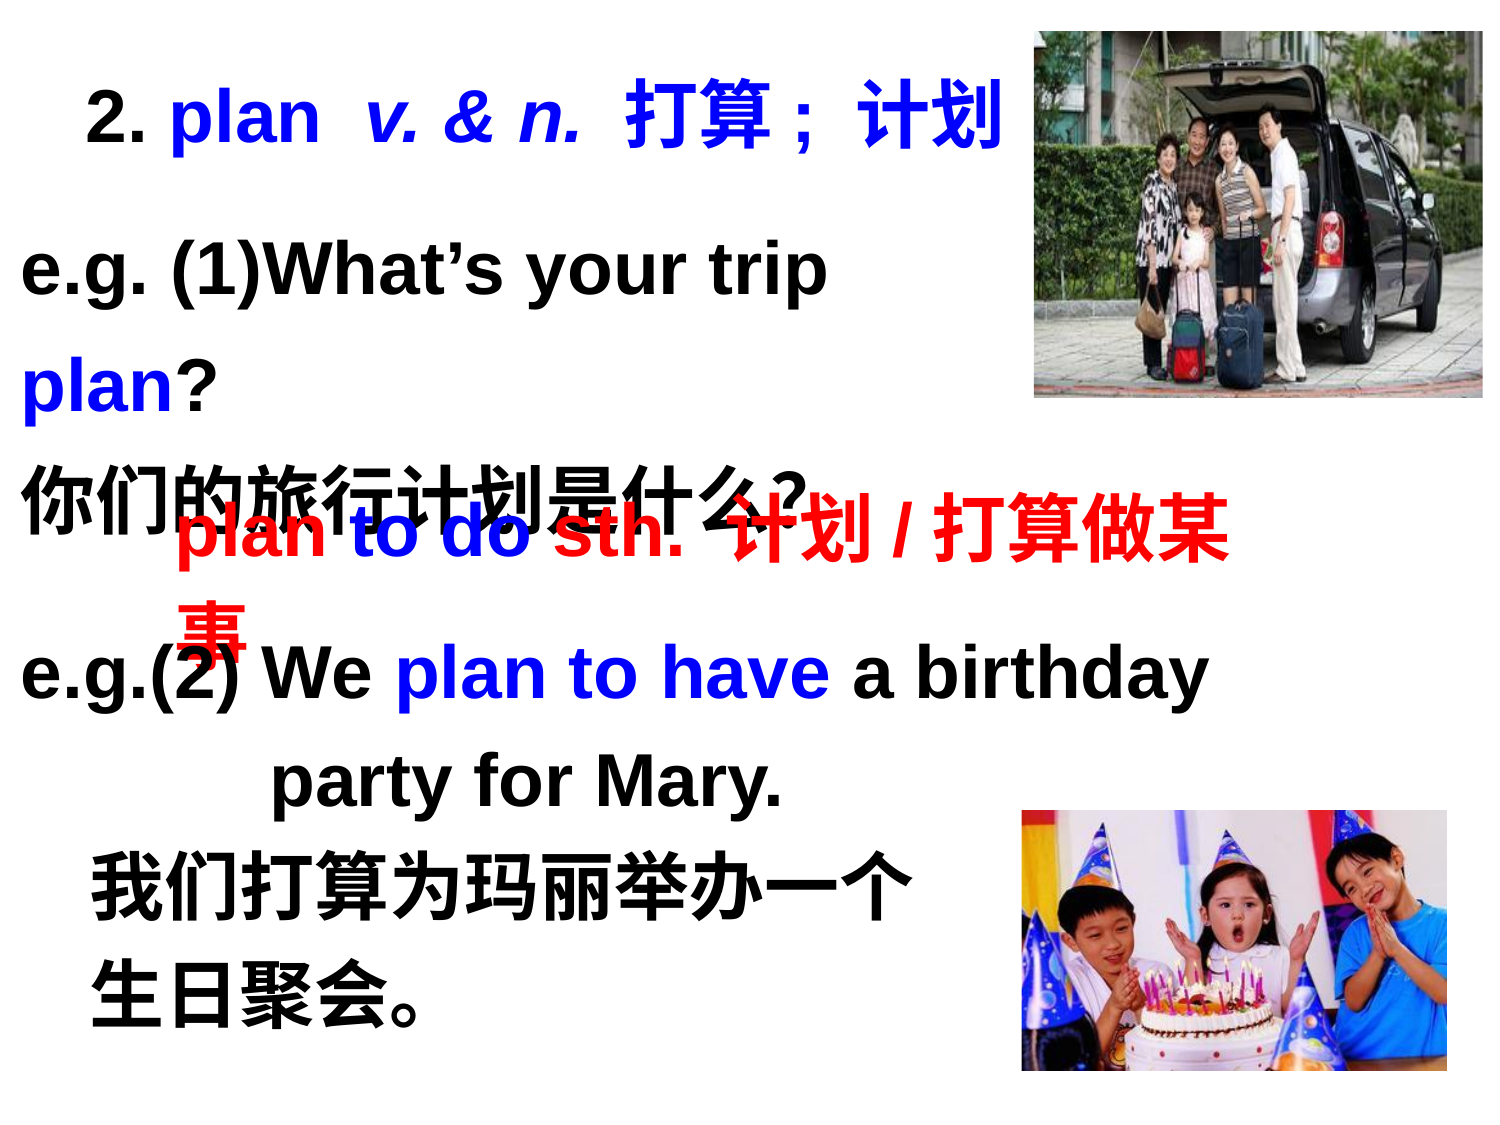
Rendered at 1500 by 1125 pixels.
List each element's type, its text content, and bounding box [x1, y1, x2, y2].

picture [1021, 810, 1448, 1071]
picture [1033, 30, 1483, 398]
text_box e.g.(2) We plan to have a birthday party for Mary. 我们打算为玛丽举办一个 生日聚会。 [5, 597, 1495, 1045]
text_box plan to do sth. 计划/打算做某事 [159, 456, 1270, 597]
text_box 2. plan v. & n. 打算; 计划 [70, 42, 1022, 166]
text_box e.g. (1)What’s your trip plan? 你们的旅行计划是什么？ [5, 184, 1028, 551]
